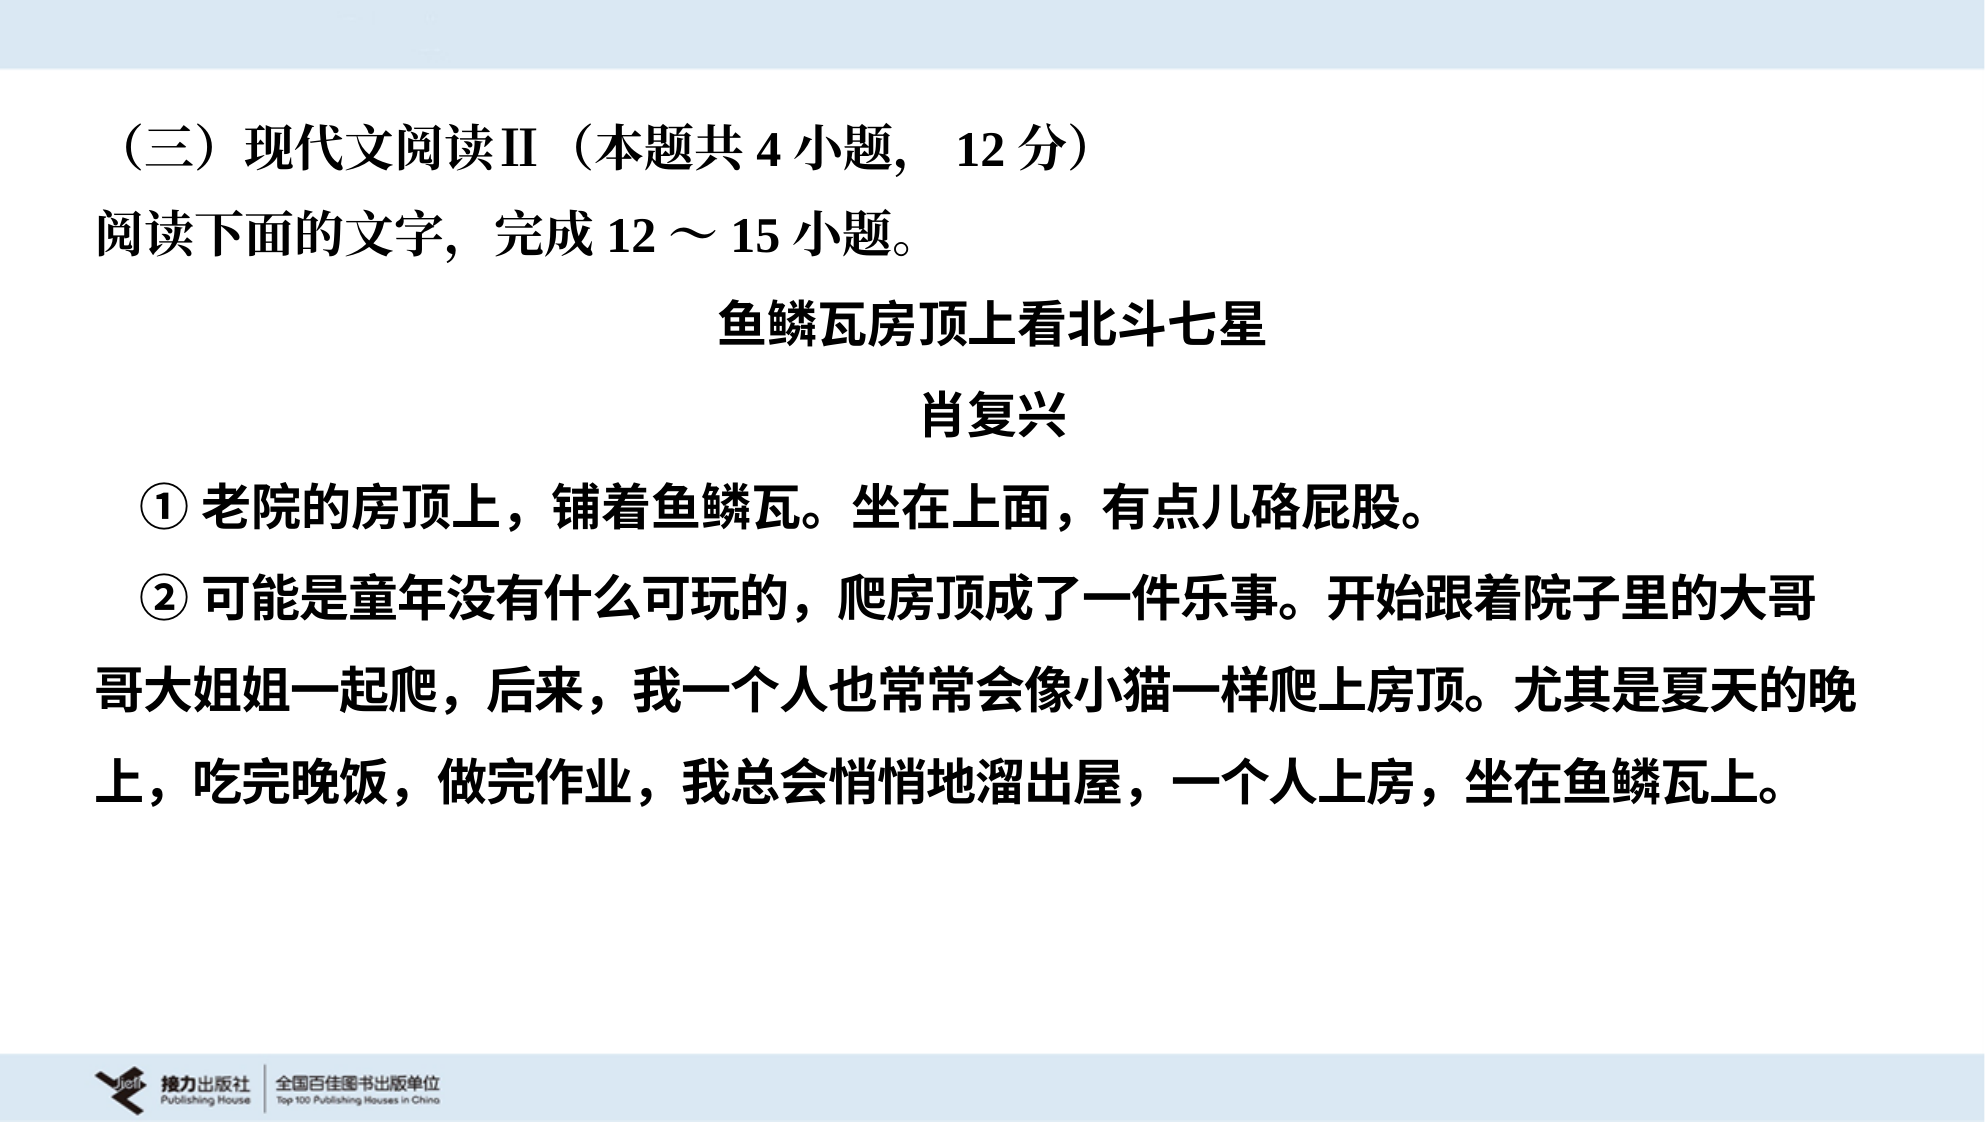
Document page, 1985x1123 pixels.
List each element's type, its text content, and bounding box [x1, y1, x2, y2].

picture [0, 0, 1985, 1122]
text_box 鱼鳞瓦房顶上看北斗七星 肖复兴 ①老院的房顶上，铺着鱼鳞瓦。坐在上面，有点儿硌屁股。 ②可能是童年没有什么可玩的，爬房顶成了一件乐事。开始跟着院子里的大哥 哥大姐姐一起爬，后来，我一个人也常常会像小猫一样爬上房顶。尤其是夏天的晚 上，吃完晚饭，做完作业，我总会悄悄地溜出屋，一个人上房，坐在鱼鳞瓦上。 [94, 260, 1892, 811]
text_box 阅读下面的文字，完成12～15小题。 [94, 174, 1892, 260]
text_box （三）现代文阅读Ⅱ（本题共4小题，12分） [94, 88, 1892, 174]
